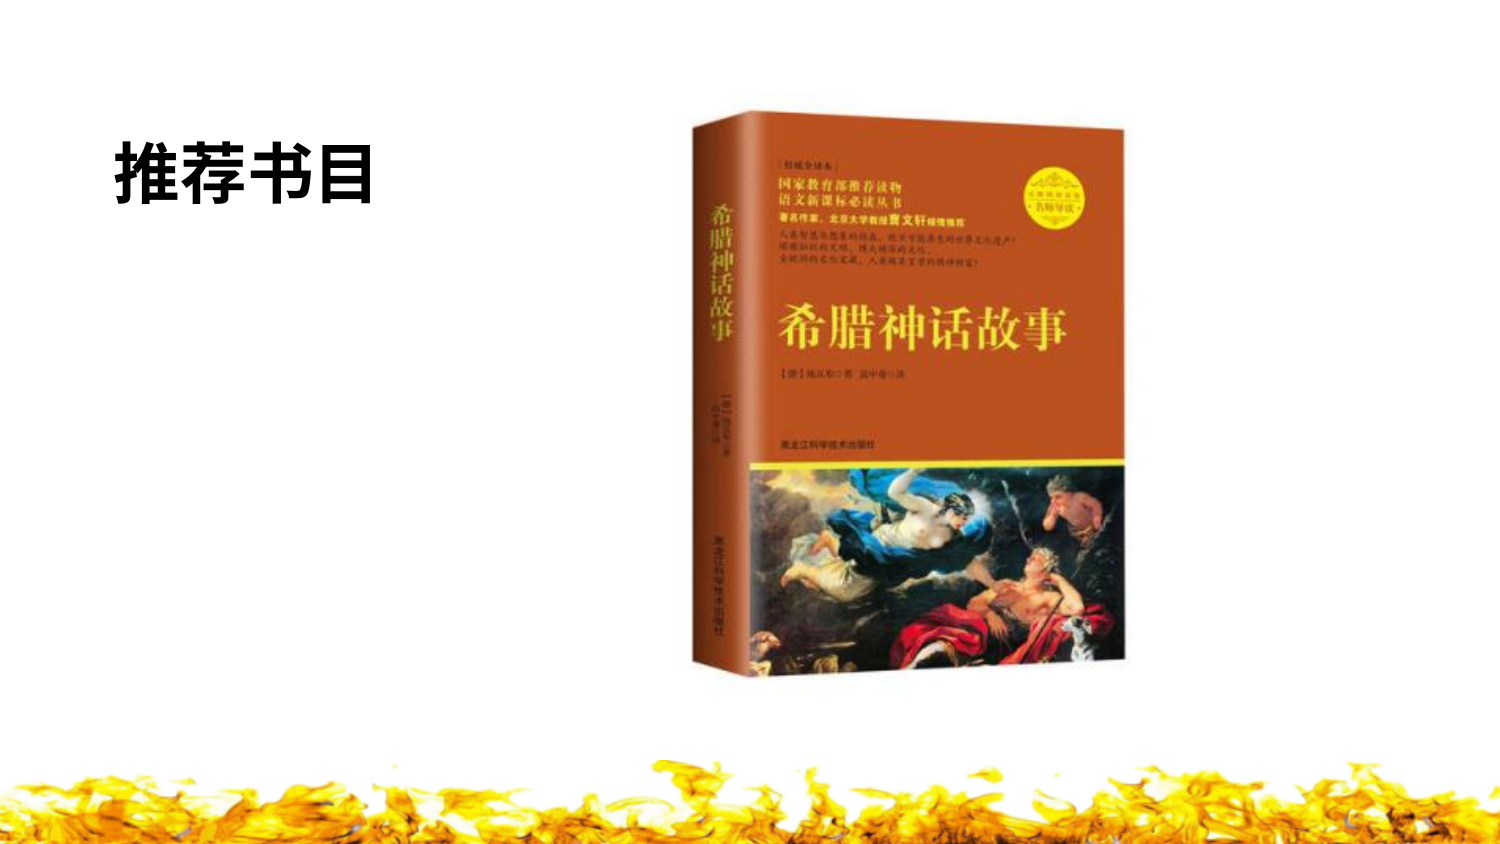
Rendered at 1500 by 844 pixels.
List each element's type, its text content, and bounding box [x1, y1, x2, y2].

picture [0, 759, 1500, 844]
text_box 推荐书目 [102, 126, 420, 218]
picture [604, 91, 1218, 704]
